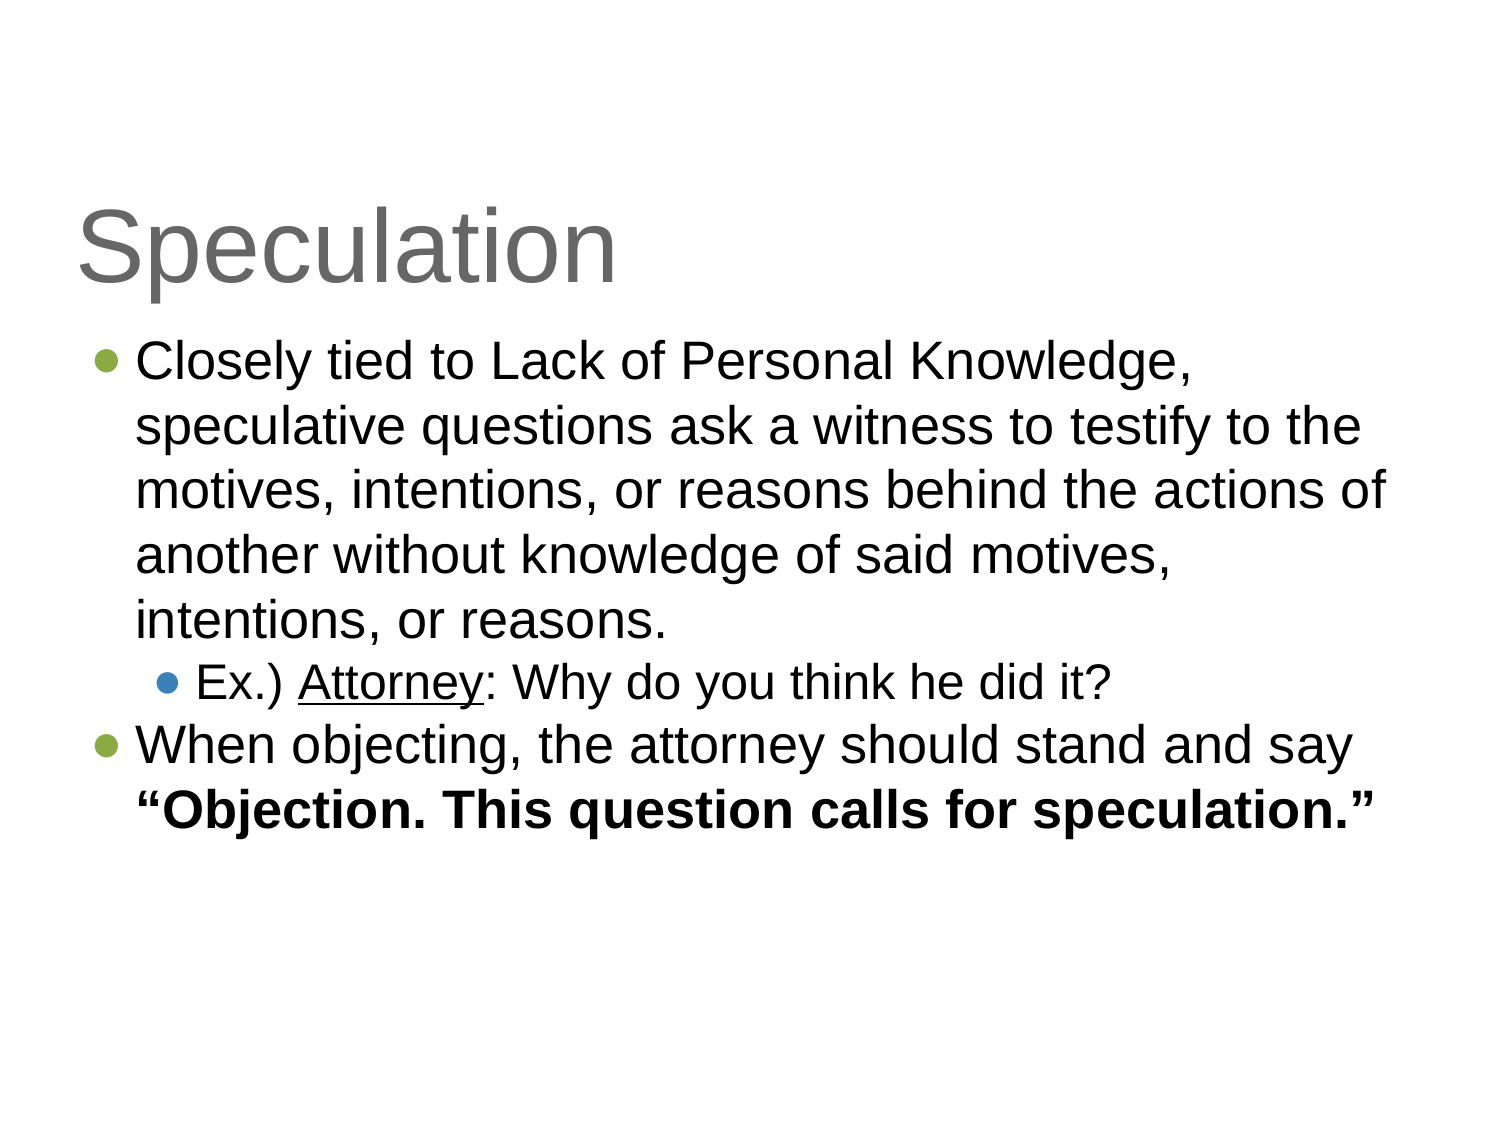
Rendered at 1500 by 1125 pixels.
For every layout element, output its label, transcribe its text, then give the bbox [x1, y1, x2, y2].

title Speculation [75, 115, 1425, 303]
list Closely tied to Lack of Personal Knowledge, speculative questions ask a witness to testify to the motives, intentions, or reasons behind the actions of another without knowledge of said motives, intentions, or reasons. Ex.) Attorney: Why do you think he did it? When objecting, the attorney should stand and say “Objection. This question calls for speculation.” [75, 317, 1425, 1038]
